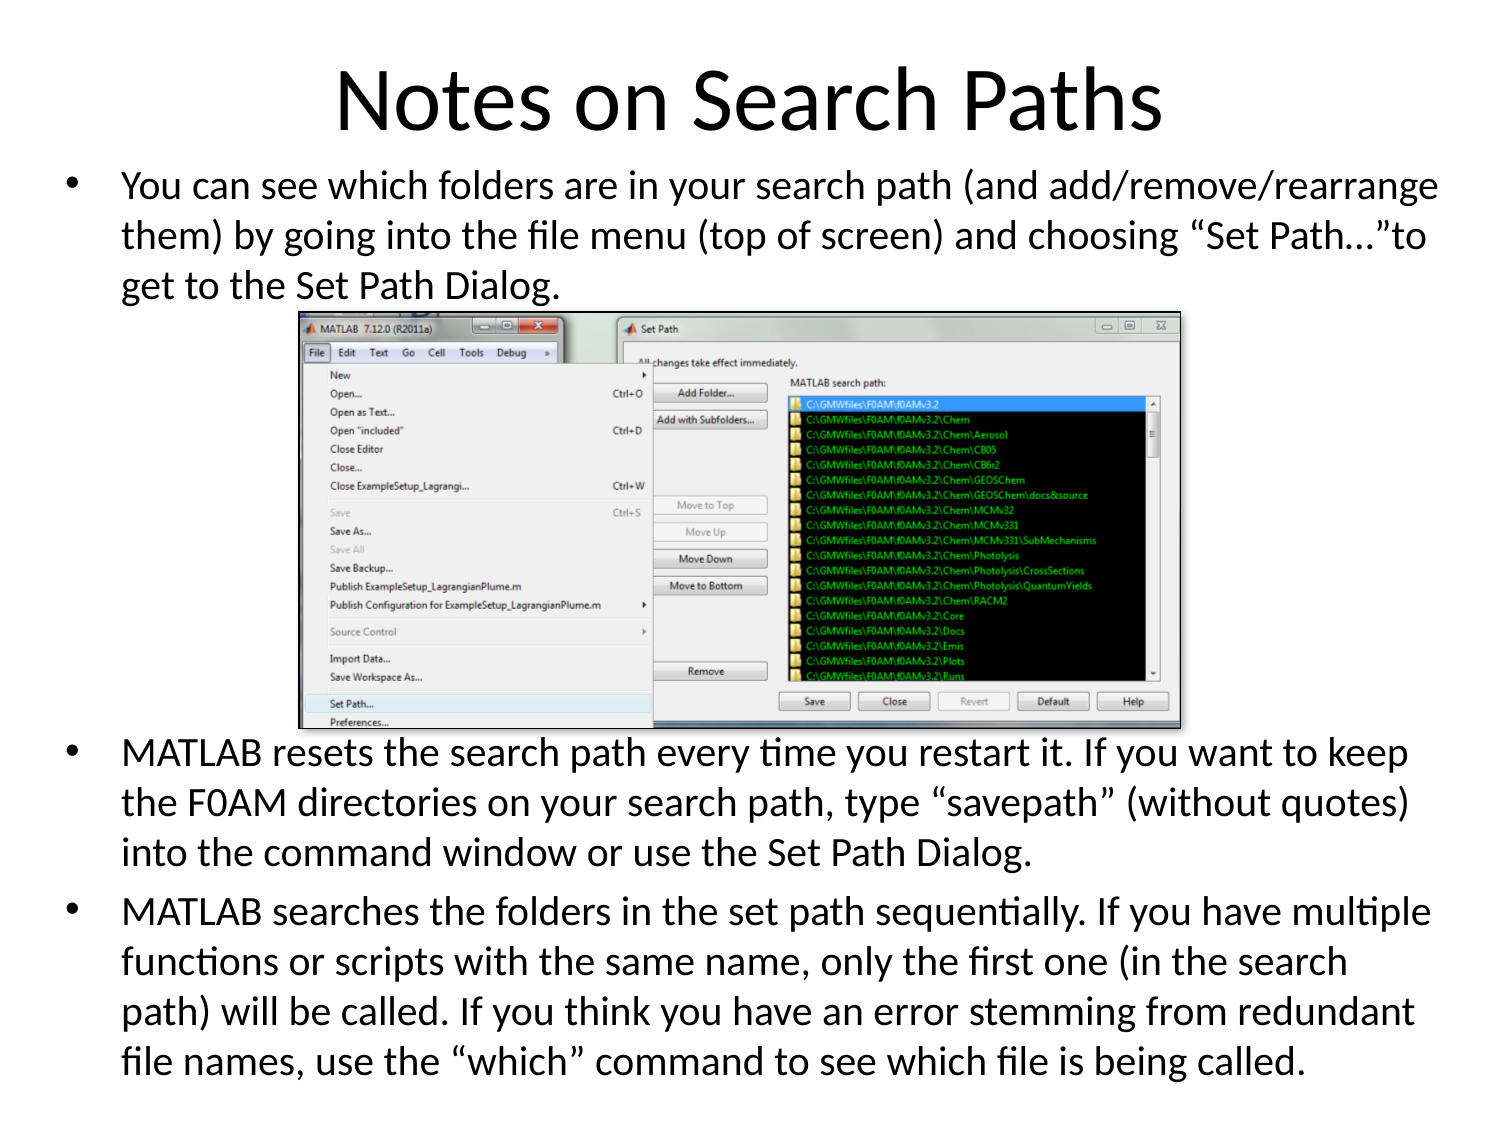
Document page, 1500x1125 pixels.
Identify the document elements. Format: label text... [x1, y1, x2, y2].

list You can see which folders are in your search path (and add/remove/rearrange them) by going into the file menu (top of screen) and choosing “Set Path…”to get to the Set Path Dialog. MATLAB resets the search path every time you restart it. If you want to keep the F0AM directories on your search path, type “savepath” (without quotes) into the command window or use the Set Path Dialog. MATLAB searches the folders in the set path sequentially. If you have multiple functions or scripts with the same name, only the first one (in the search path) will be called. If you think you have an error stemming from redundant file names, use the “which” command to see which file is being called. [50, 149, 1463, 1125]
title Notes on Search Paths [75, 0, 1425, 149]
picture [299, 312, 1180, 728]
